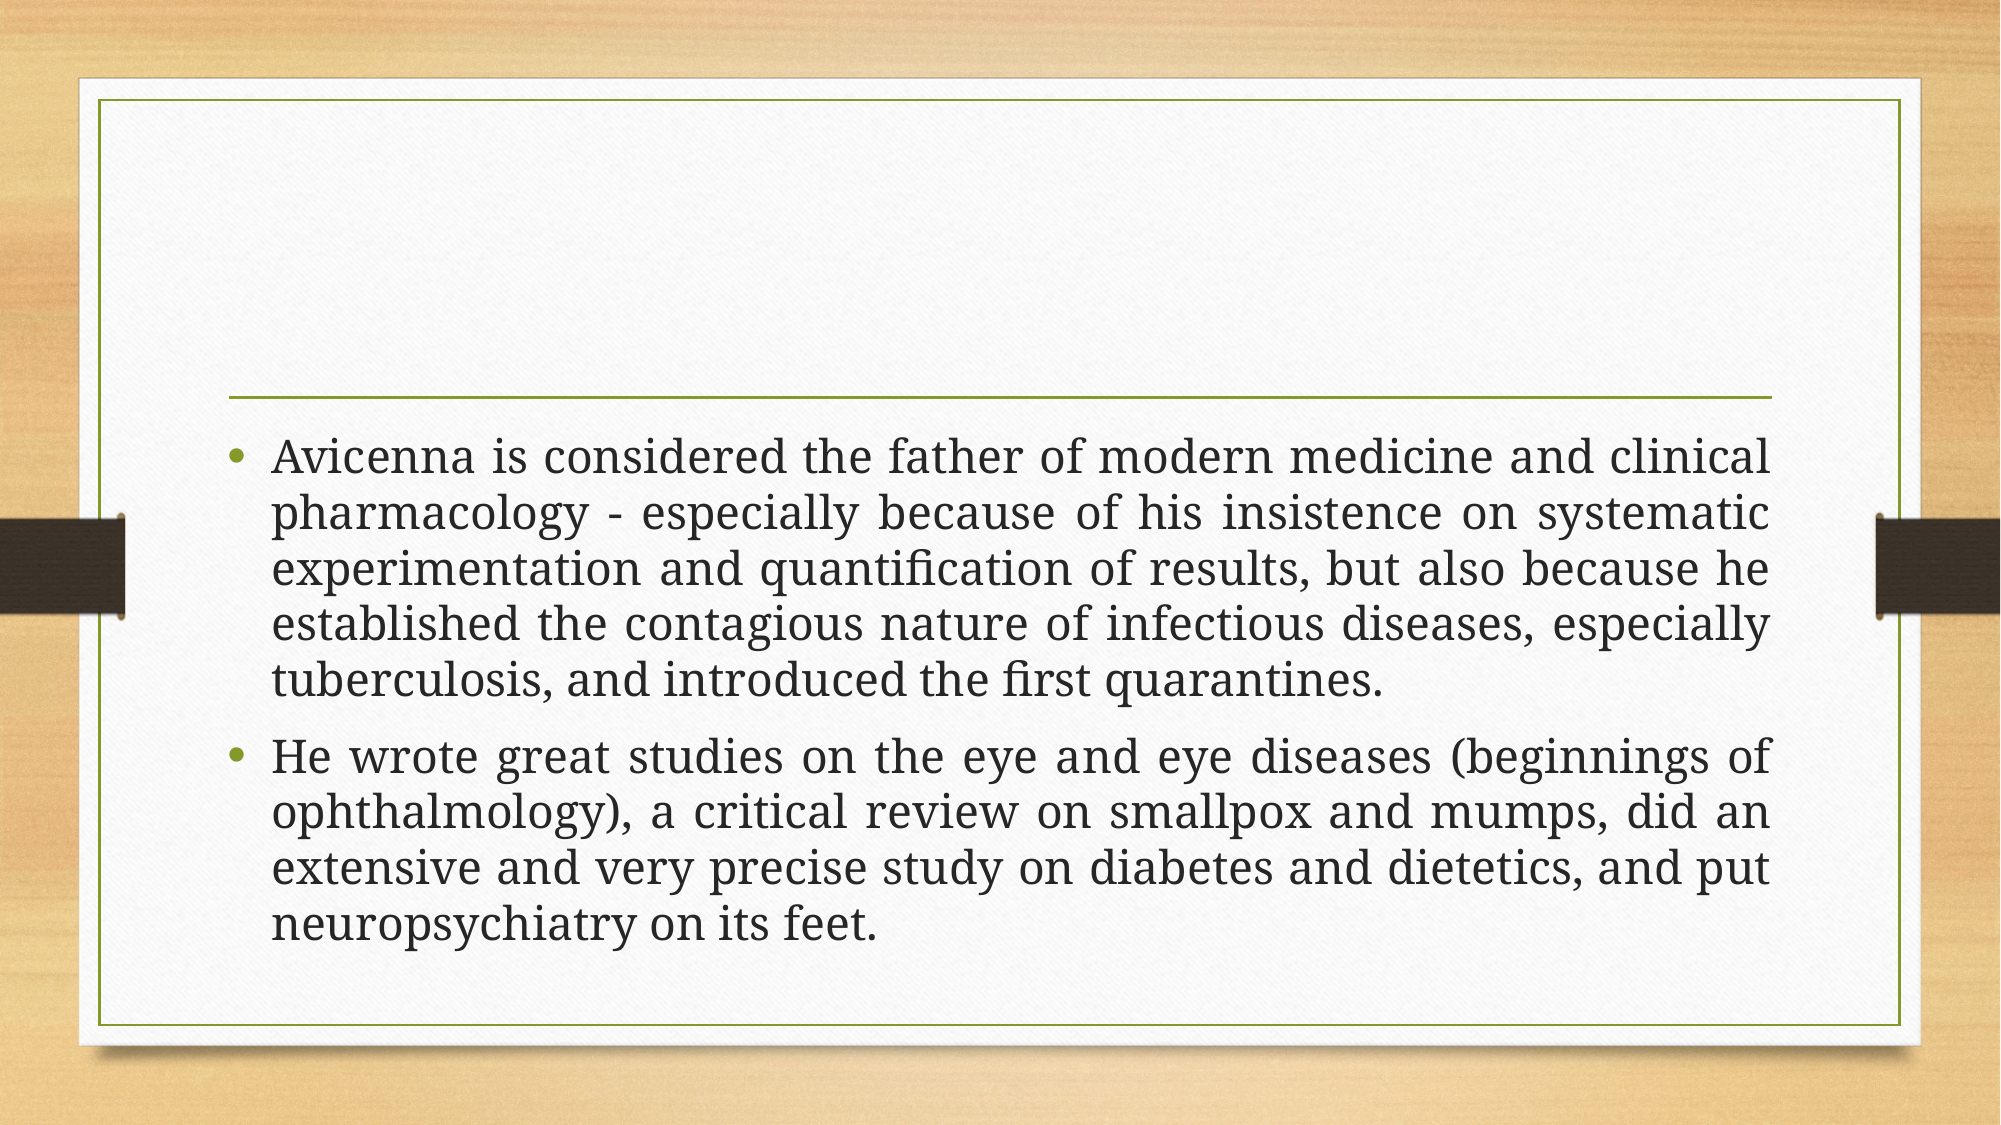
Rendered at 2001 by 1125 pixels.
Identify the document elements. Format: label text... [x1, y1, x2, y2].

picture [0, 0, 2001, 1125]
list Avicenna is considered the father of modern medicine and clinical pharmacology - especially because of his insistence on systematic experimentation and quantification of results, but also because he established the contagious nature of infectious diseases, especially tuberculosis, and introduced the first quarantines. He wrote great studies on the eye and eye diseases (beginnings of ophthalmology), a critical review on smallpox and mumps, did an extensive and very precise study on diabetes and dietetics, and put neuropsychiatry on its feet. [212, 419, 1788, 964]
